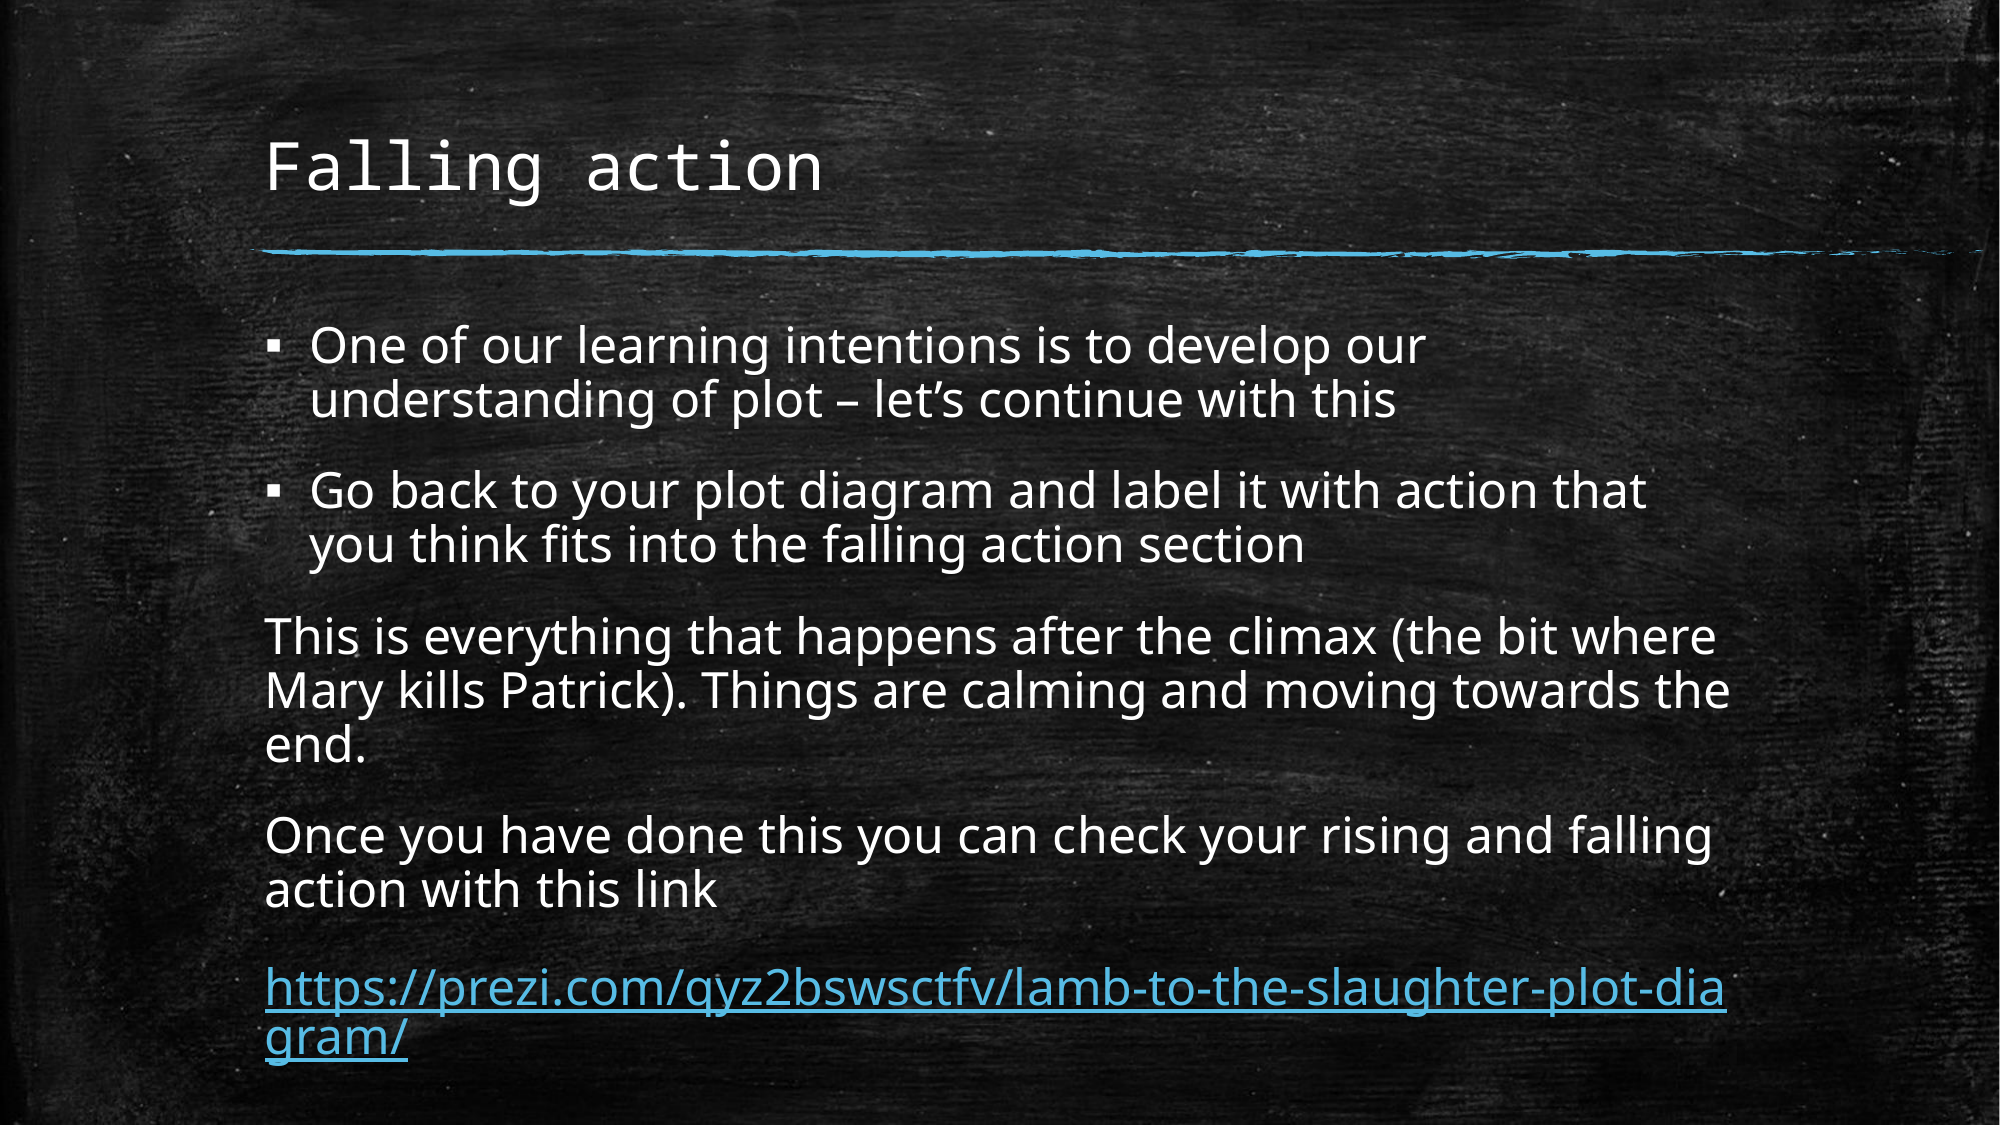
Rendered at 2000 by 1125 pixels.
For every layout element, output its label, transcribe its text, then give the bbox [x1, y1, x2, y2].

picture [0, 0, 2000, 1125]
title Falling action [249, 45, 1750, 213]
list One of our learning intentions is to develop our understanding of plot – let’s continue with this Go back to your plot diagram and label it with action that you think fits into the falling action section This is everything that happens after the climax (the bit where Mary kills Patrick). Things are calming and moving towards the end. Once you have done this you can check your rising and falling action with this link https://prezi.com/qyz2bswsctfv/lamb-to-the-slaughter-plot-diagram/ [249, 312, 1750, 1013]
